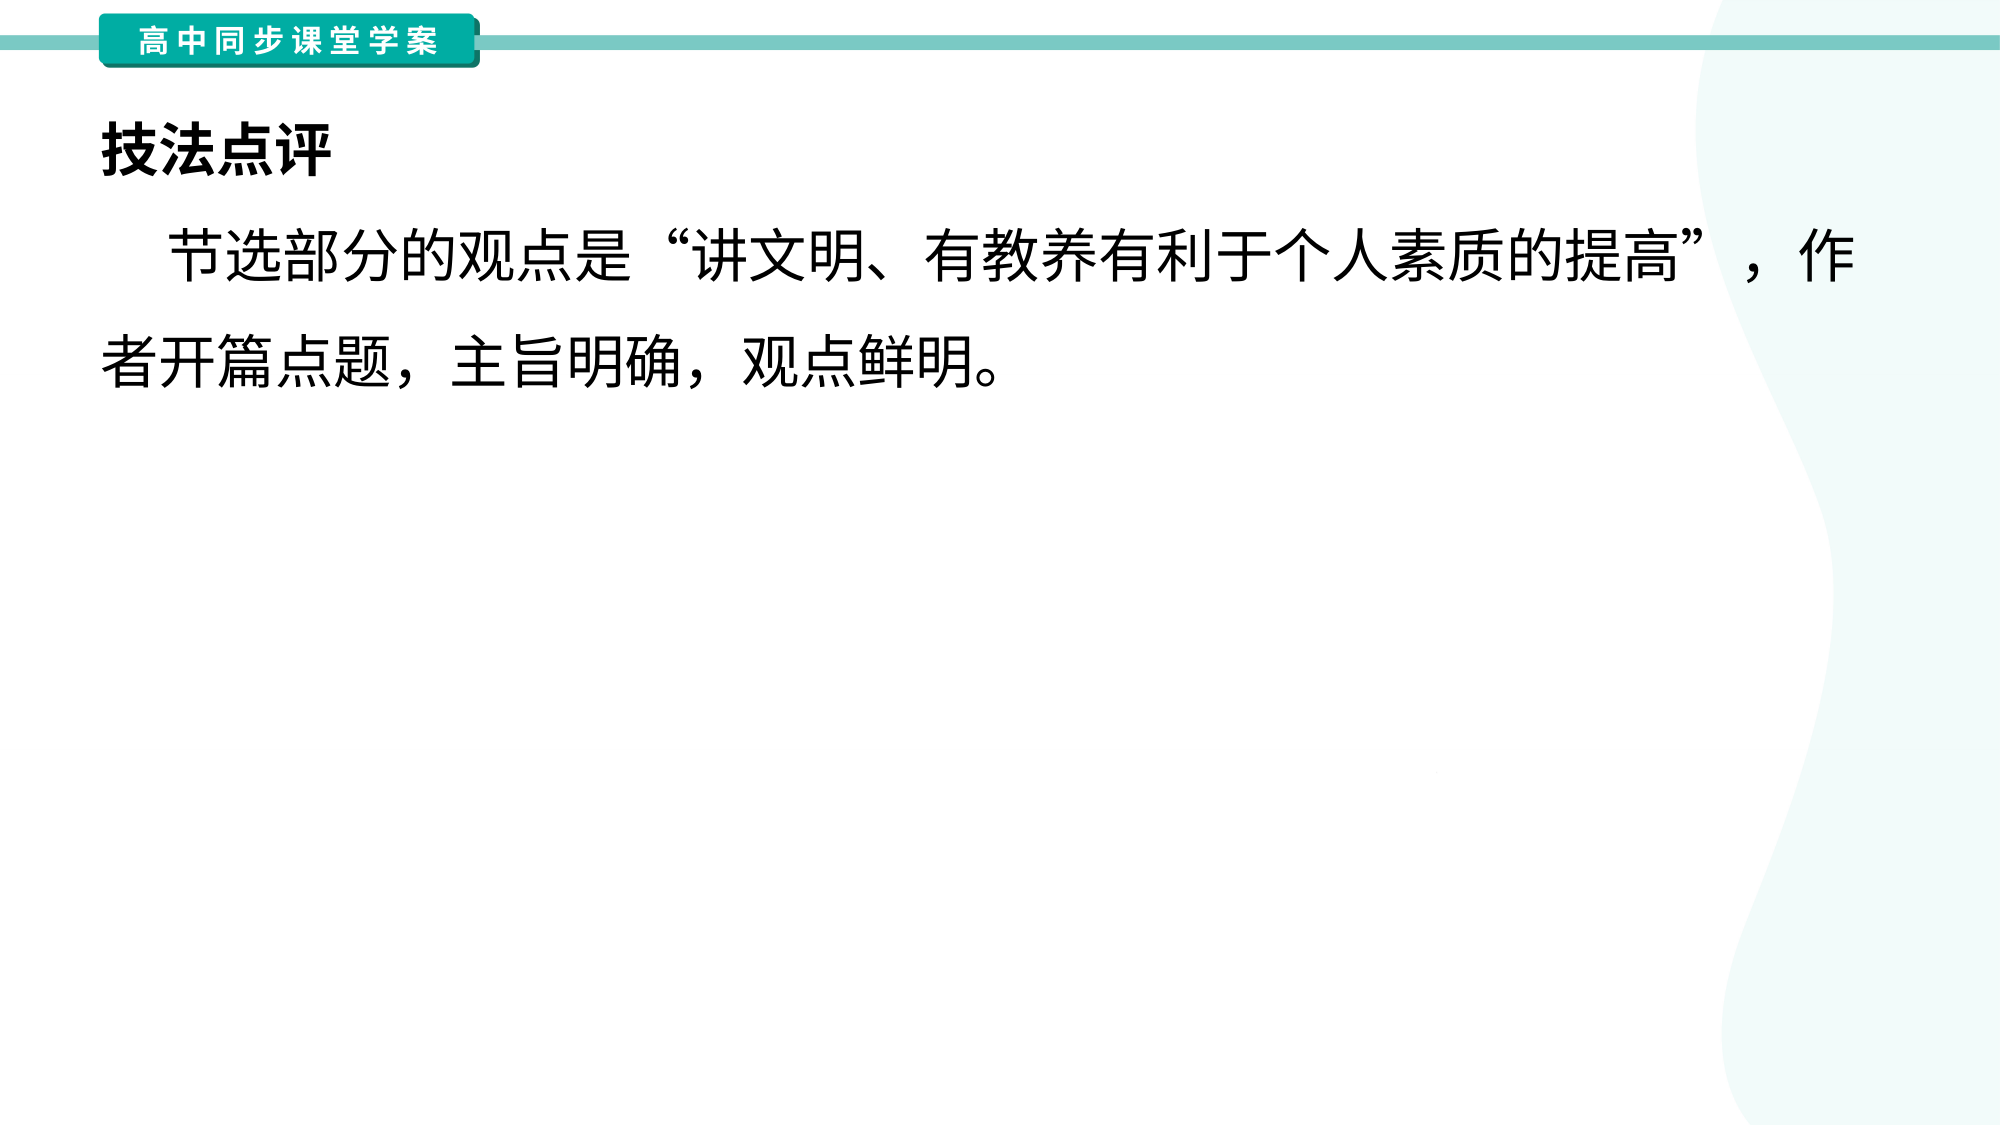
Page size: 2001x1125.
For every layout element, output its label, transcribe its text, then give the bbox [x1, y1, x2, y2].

text_box 技法点评 节选部分的观点是“讲文明、有教养有利于个人素质的提高”，作 者开篇点题，主旨明确，观点鲜明。 [100, 76, 1899, 396]
picture [0, 0, 2000, 1125]
